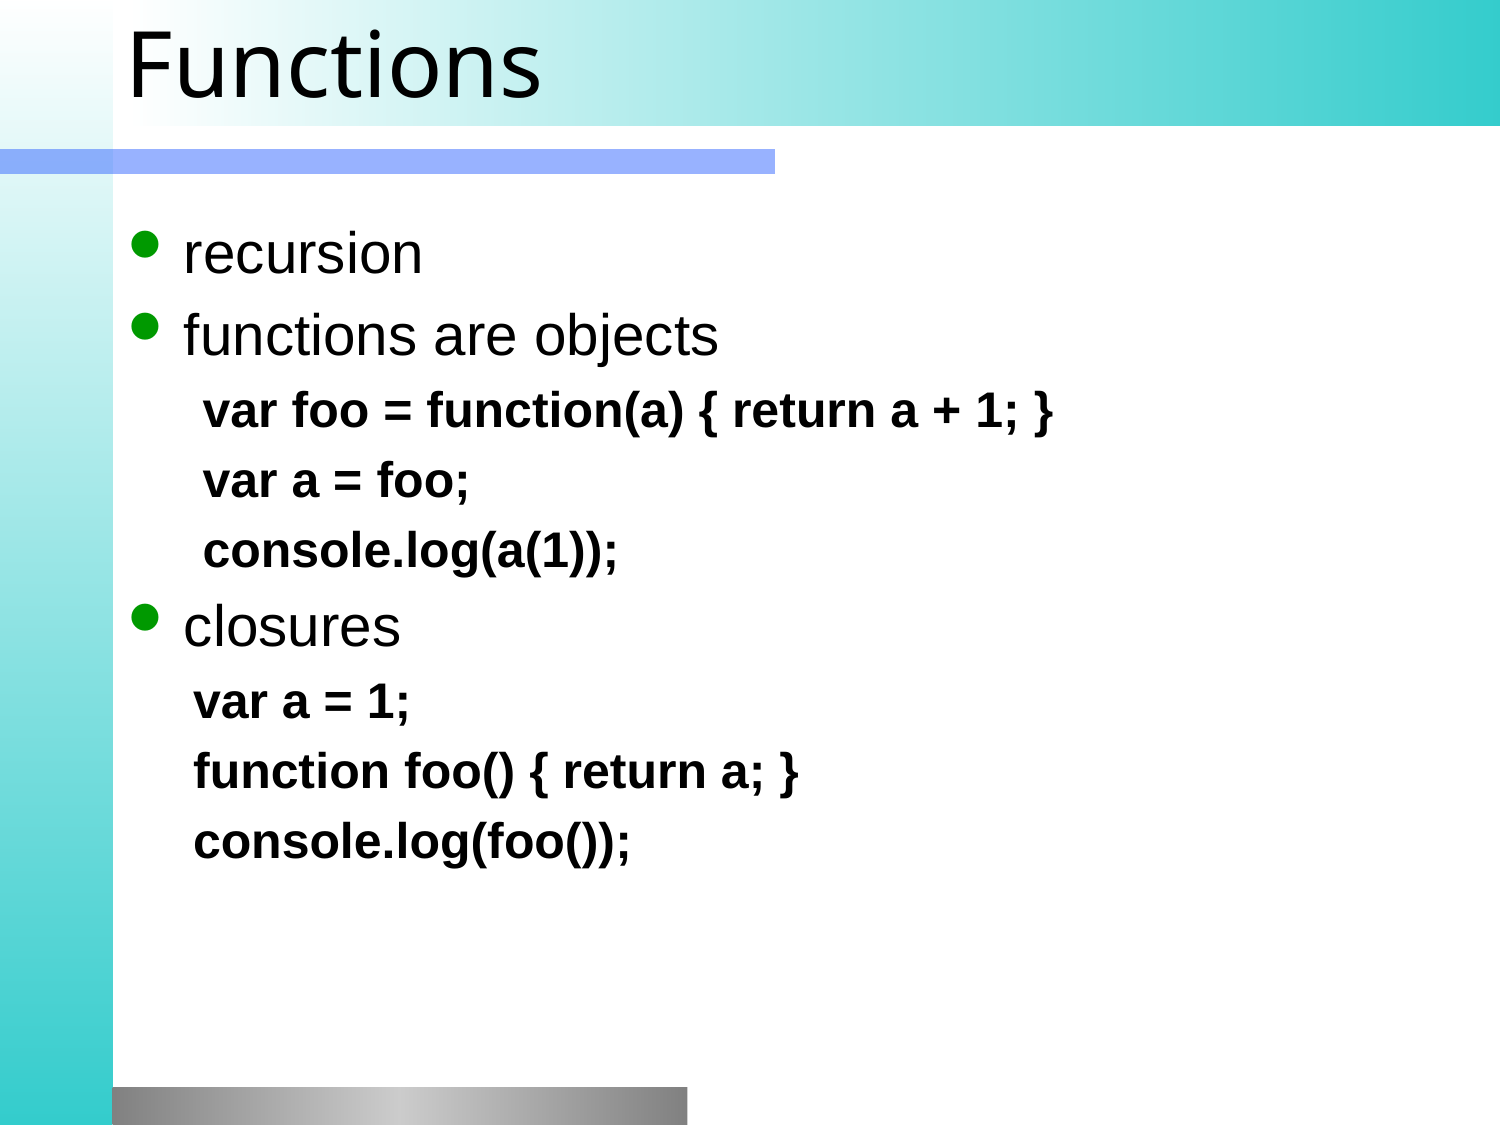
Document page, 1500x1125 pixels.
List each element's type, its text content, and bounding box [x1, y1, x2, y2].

title Functions [110, 0, 1424, 126]
list recursion functions are objects var foo = function(a) { return a + 1; } var a = foo; console.log(a(1)); closures var a = 1; function foo() { return a; } console.log(foo()); [112, 207, 1388, 1073]
